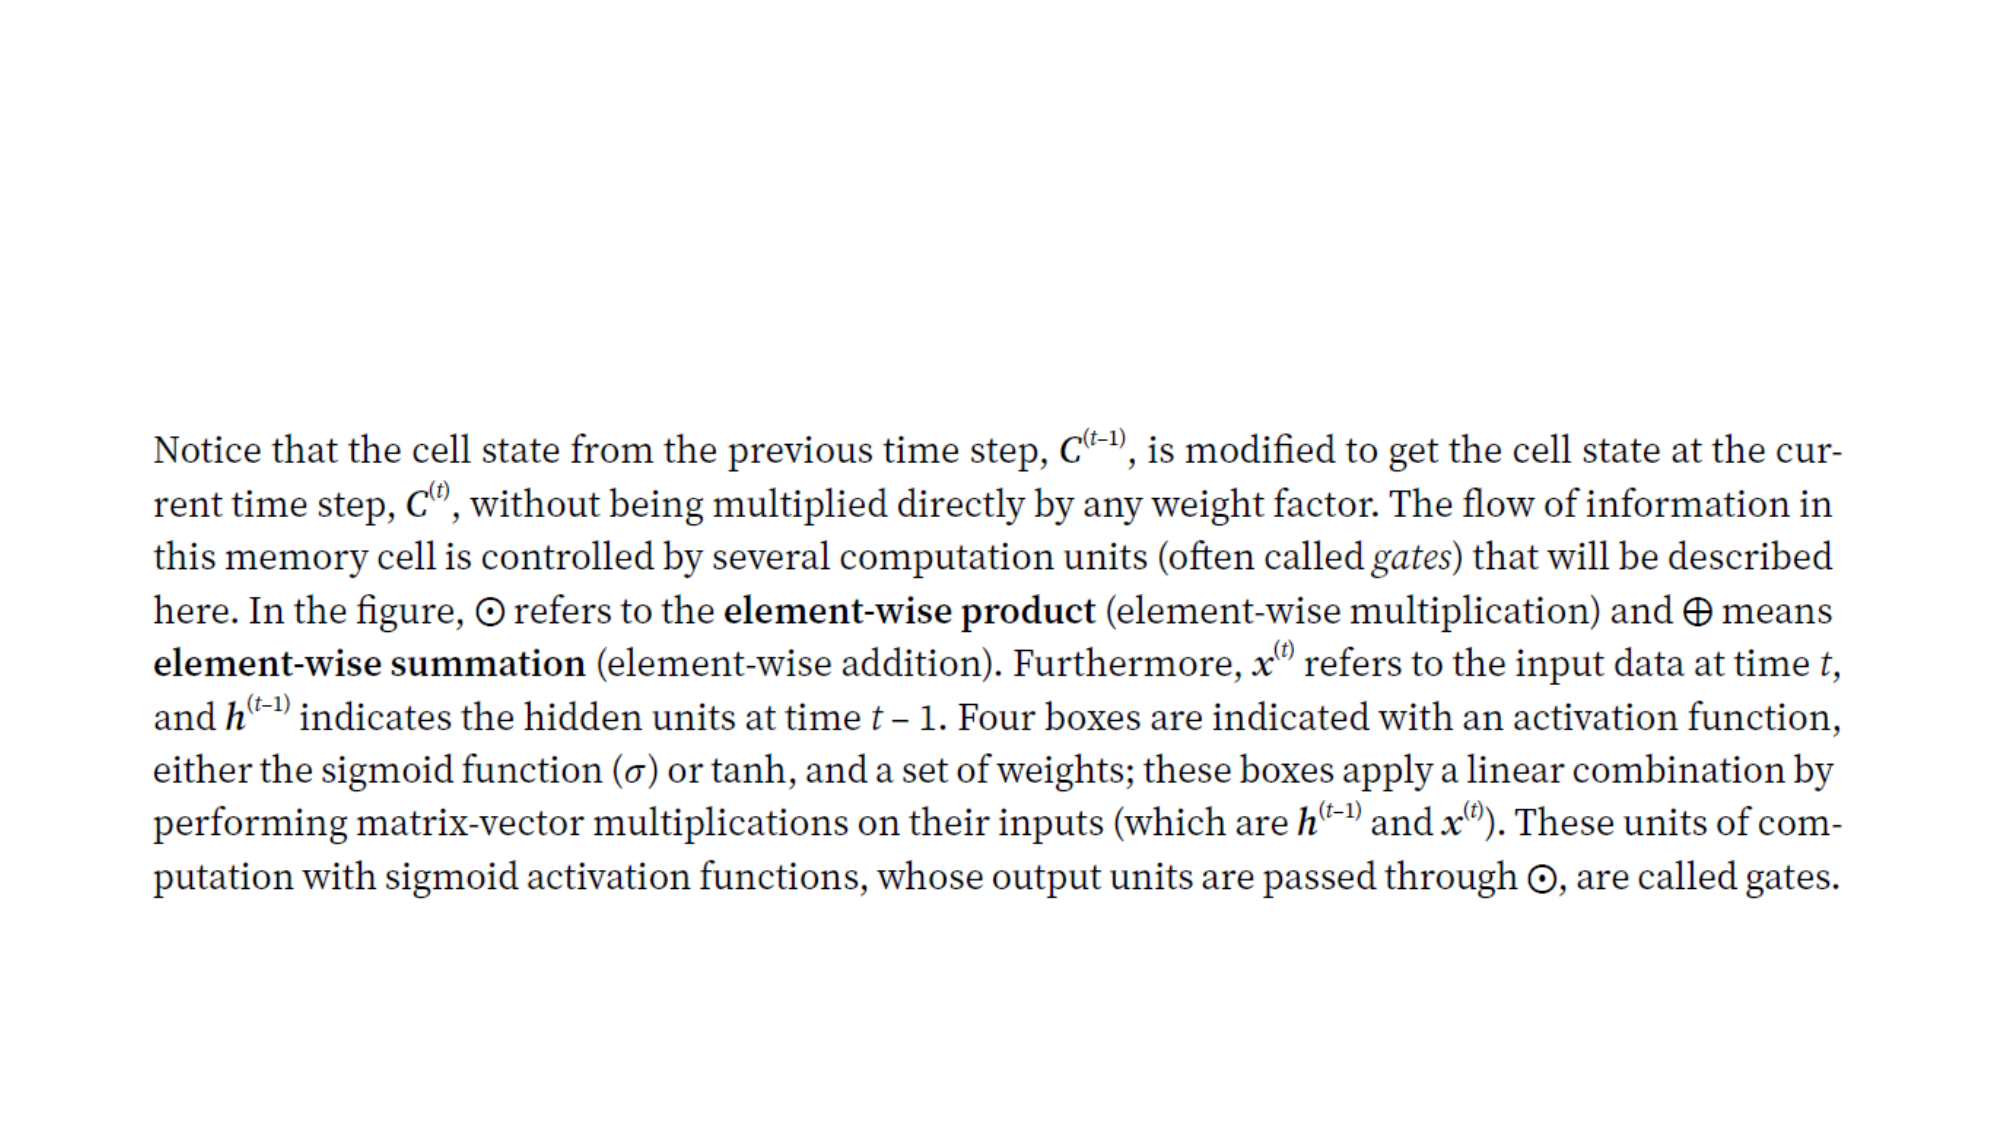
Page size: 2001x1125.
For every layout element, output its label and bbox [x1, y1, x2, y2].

list [137, 406, 1863, 907]
